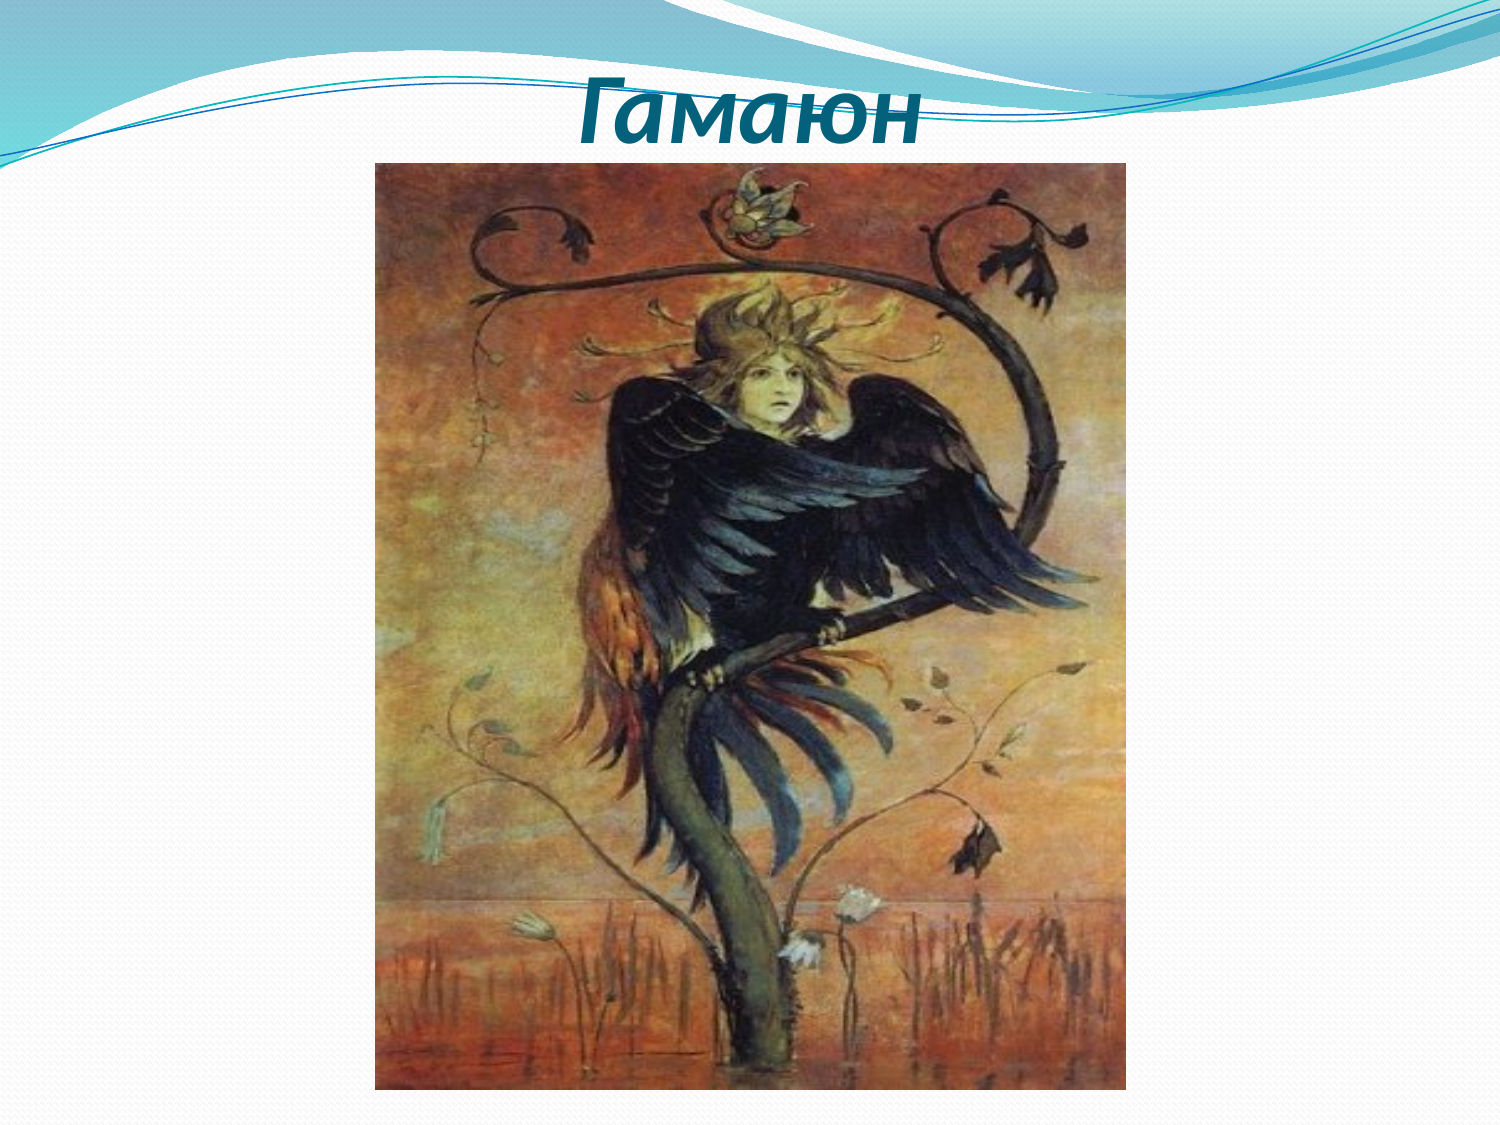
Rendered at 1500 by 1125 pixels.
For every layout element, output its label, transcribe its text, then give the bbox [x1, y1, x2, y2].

picture [374, 163, 1126, 1091]
title Гамаюн [75, 35, 1425, 164]
